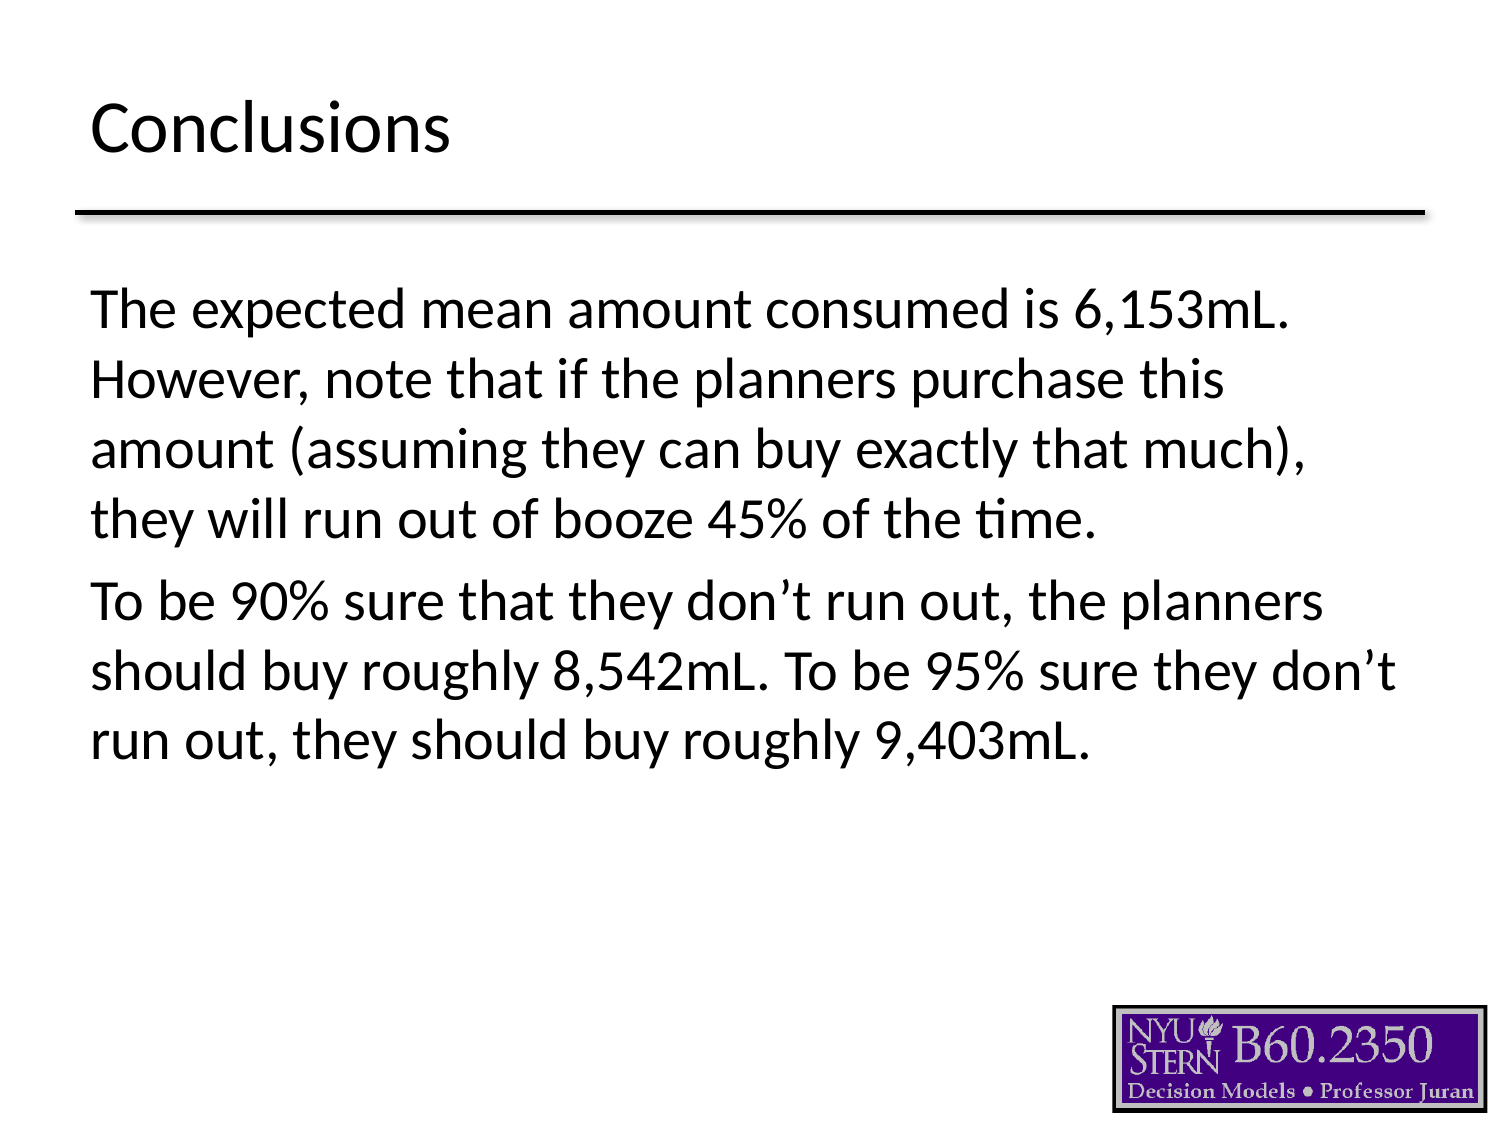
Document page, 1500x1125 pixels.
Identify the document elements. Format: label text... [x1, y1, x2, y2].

picture [1112, 1005, 1488, 1113]
title Conclusions [75, 45, 1425, 200]
list The expected mean amount consumed is 6,153mL. However, note that if the planners purchase this amount (assuming they can buy exactly that much), they will run out of booze 45% of the time. To be 90% sure that they don’t run out, the planners should buy roughly 8,542mL. To be 95% sure they don’t run out, they should buy roughly 9,403mL. [75, 262, 1425, 1050]
